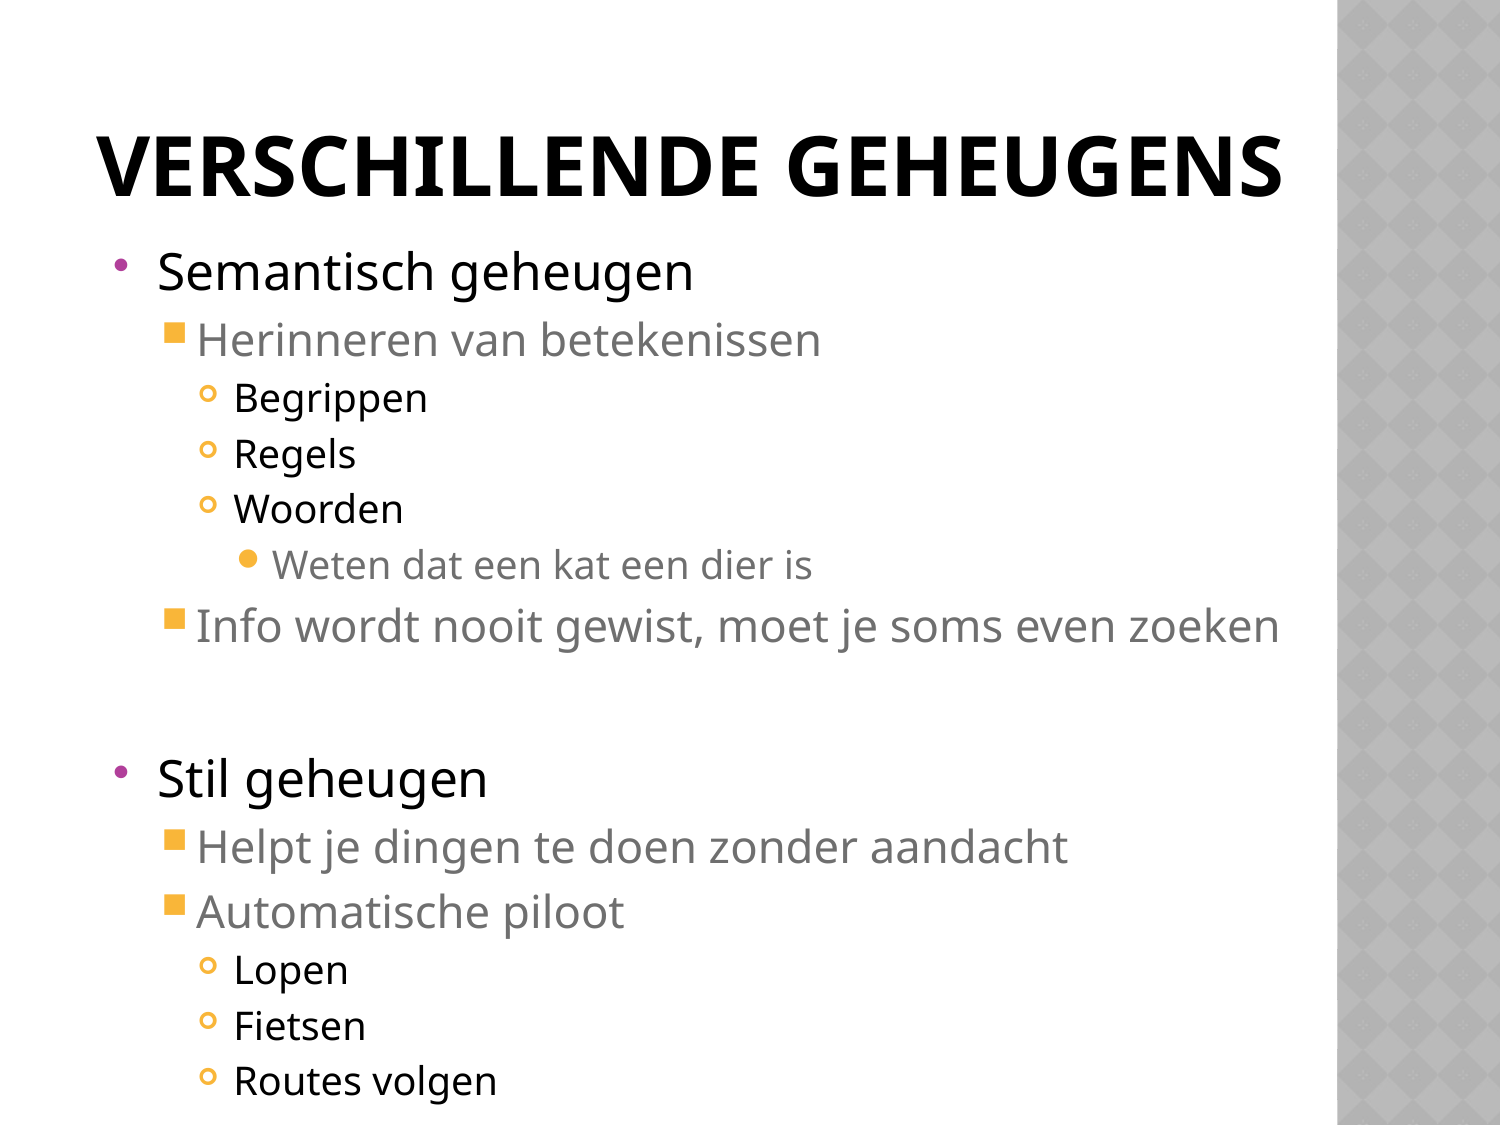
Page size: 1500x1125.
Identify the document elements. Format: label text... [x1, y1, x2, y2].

list Semantisch geheugen Herinneren van betekenissen Begrippen Regels Woorden Weten dat een kat een dier is Info wordt nooit gewist, moet je soms even zoeken Stil geheugen Helpt je dingen te doen zonder aandacht Automatische piloot Lopen Fietsen Routes volgen [100, 231, 1329, 1125]
title Verschillende geheugens [88, 0, 1439, 214]
